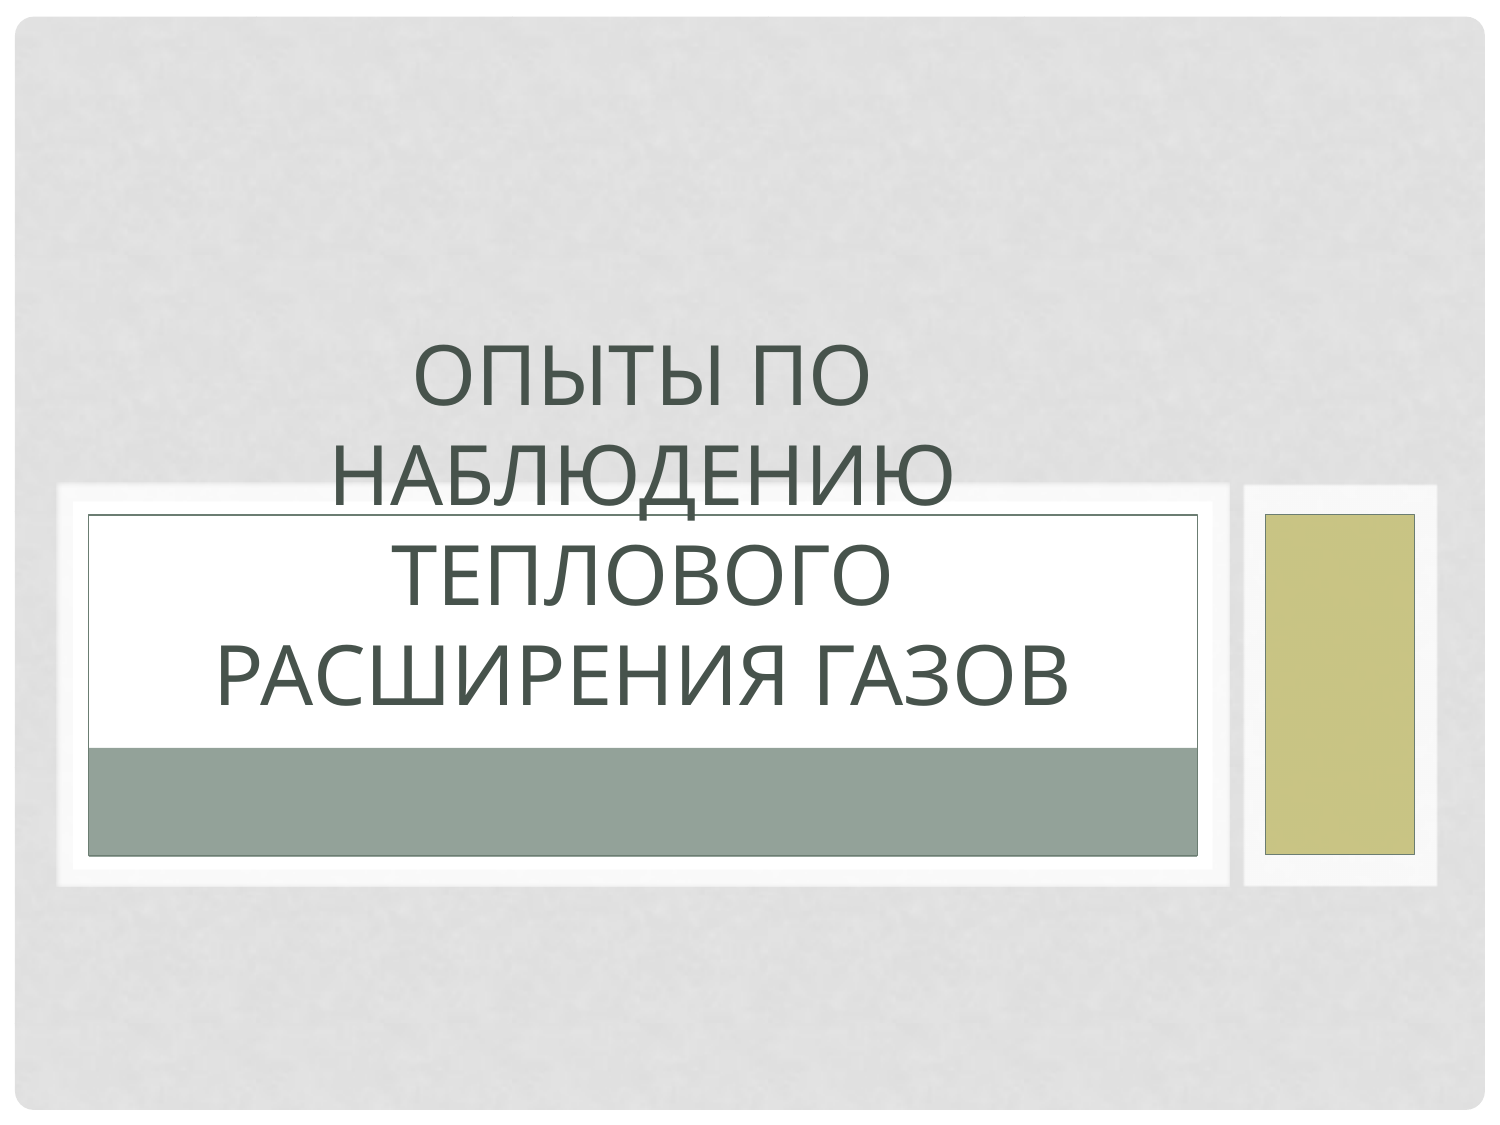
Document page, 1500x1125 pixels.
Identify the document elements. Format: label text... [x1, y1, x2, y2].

title Опыты по наблюдению теплового расширения газов [99, 529, 1187, 730]
